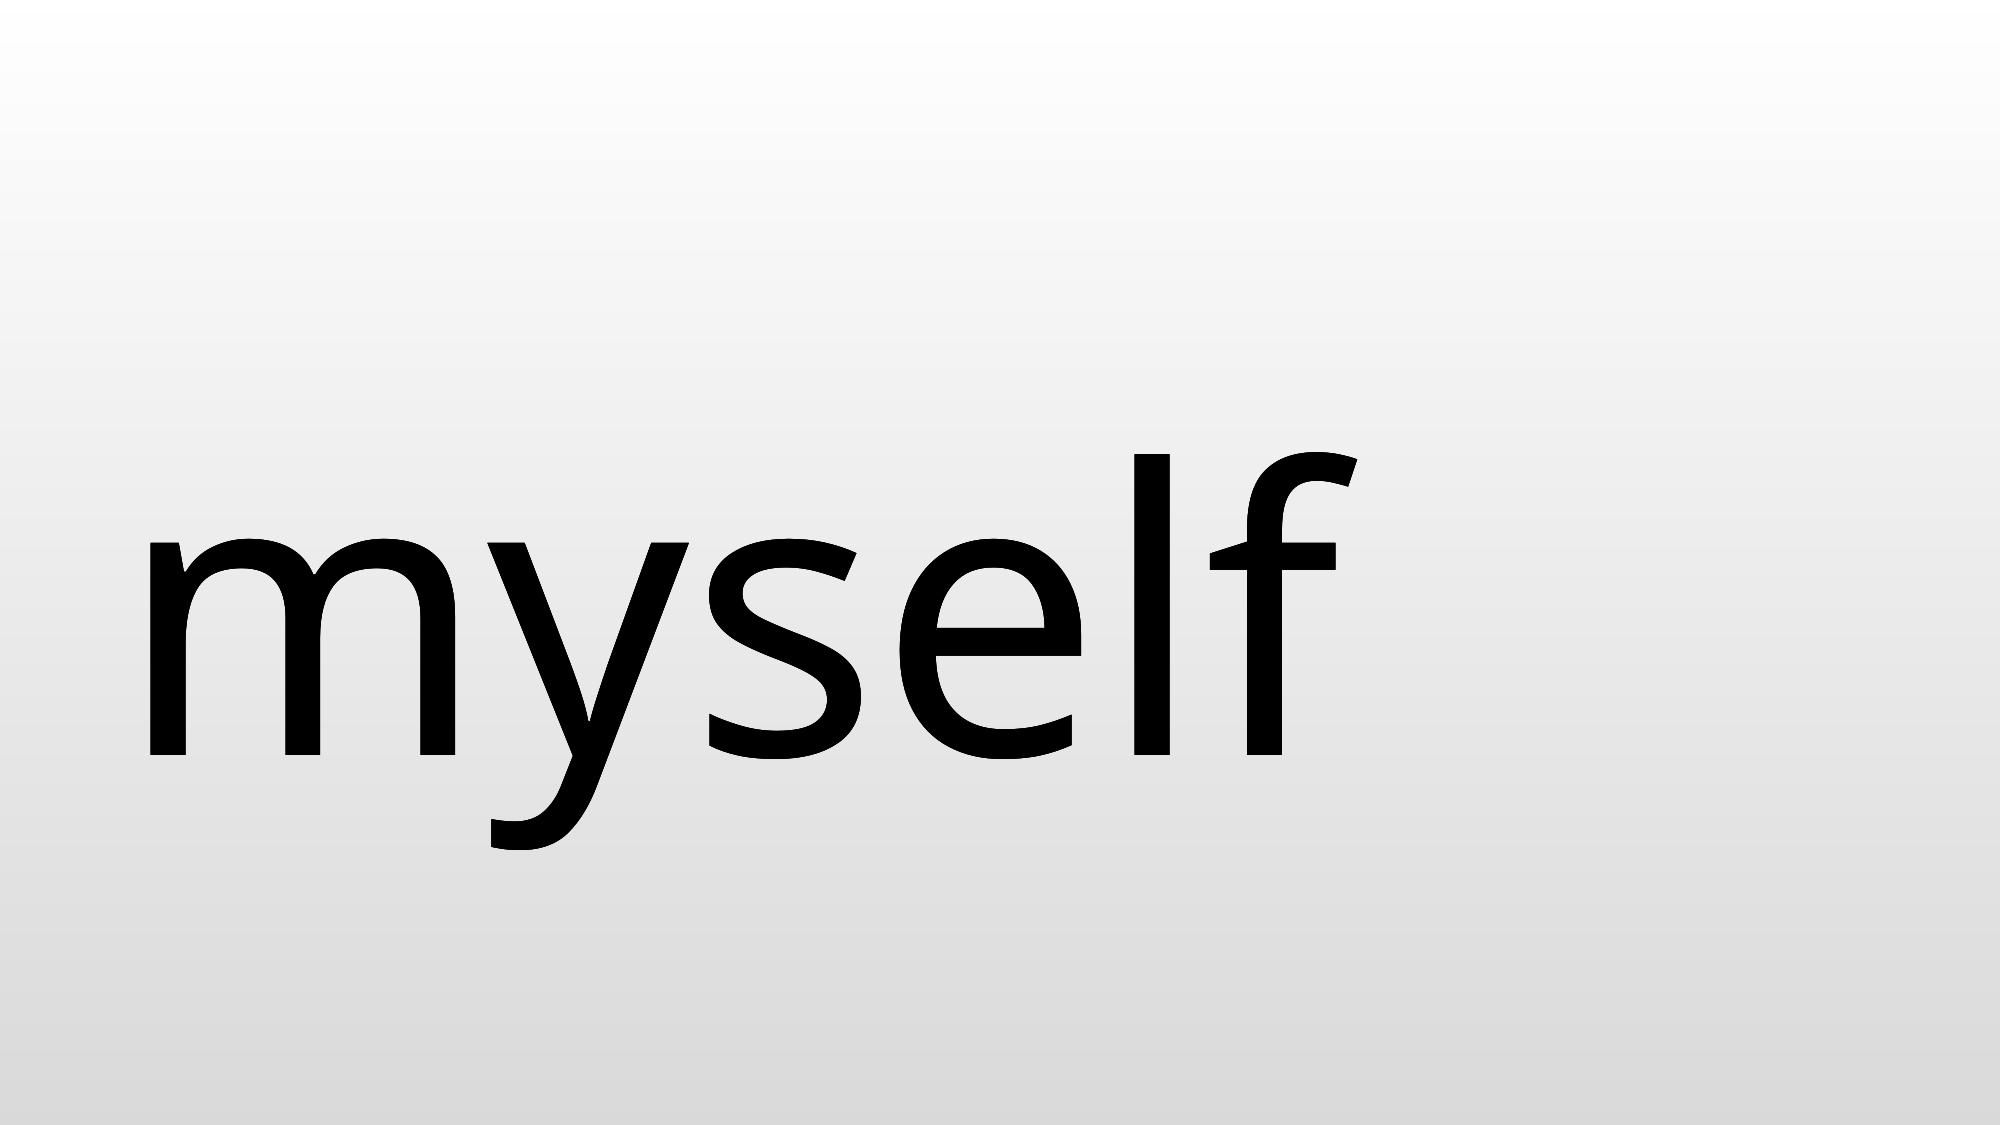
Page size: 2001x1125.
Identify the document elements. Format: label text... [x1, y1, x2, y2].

text_box myself [102, 352, 1653, 842]
